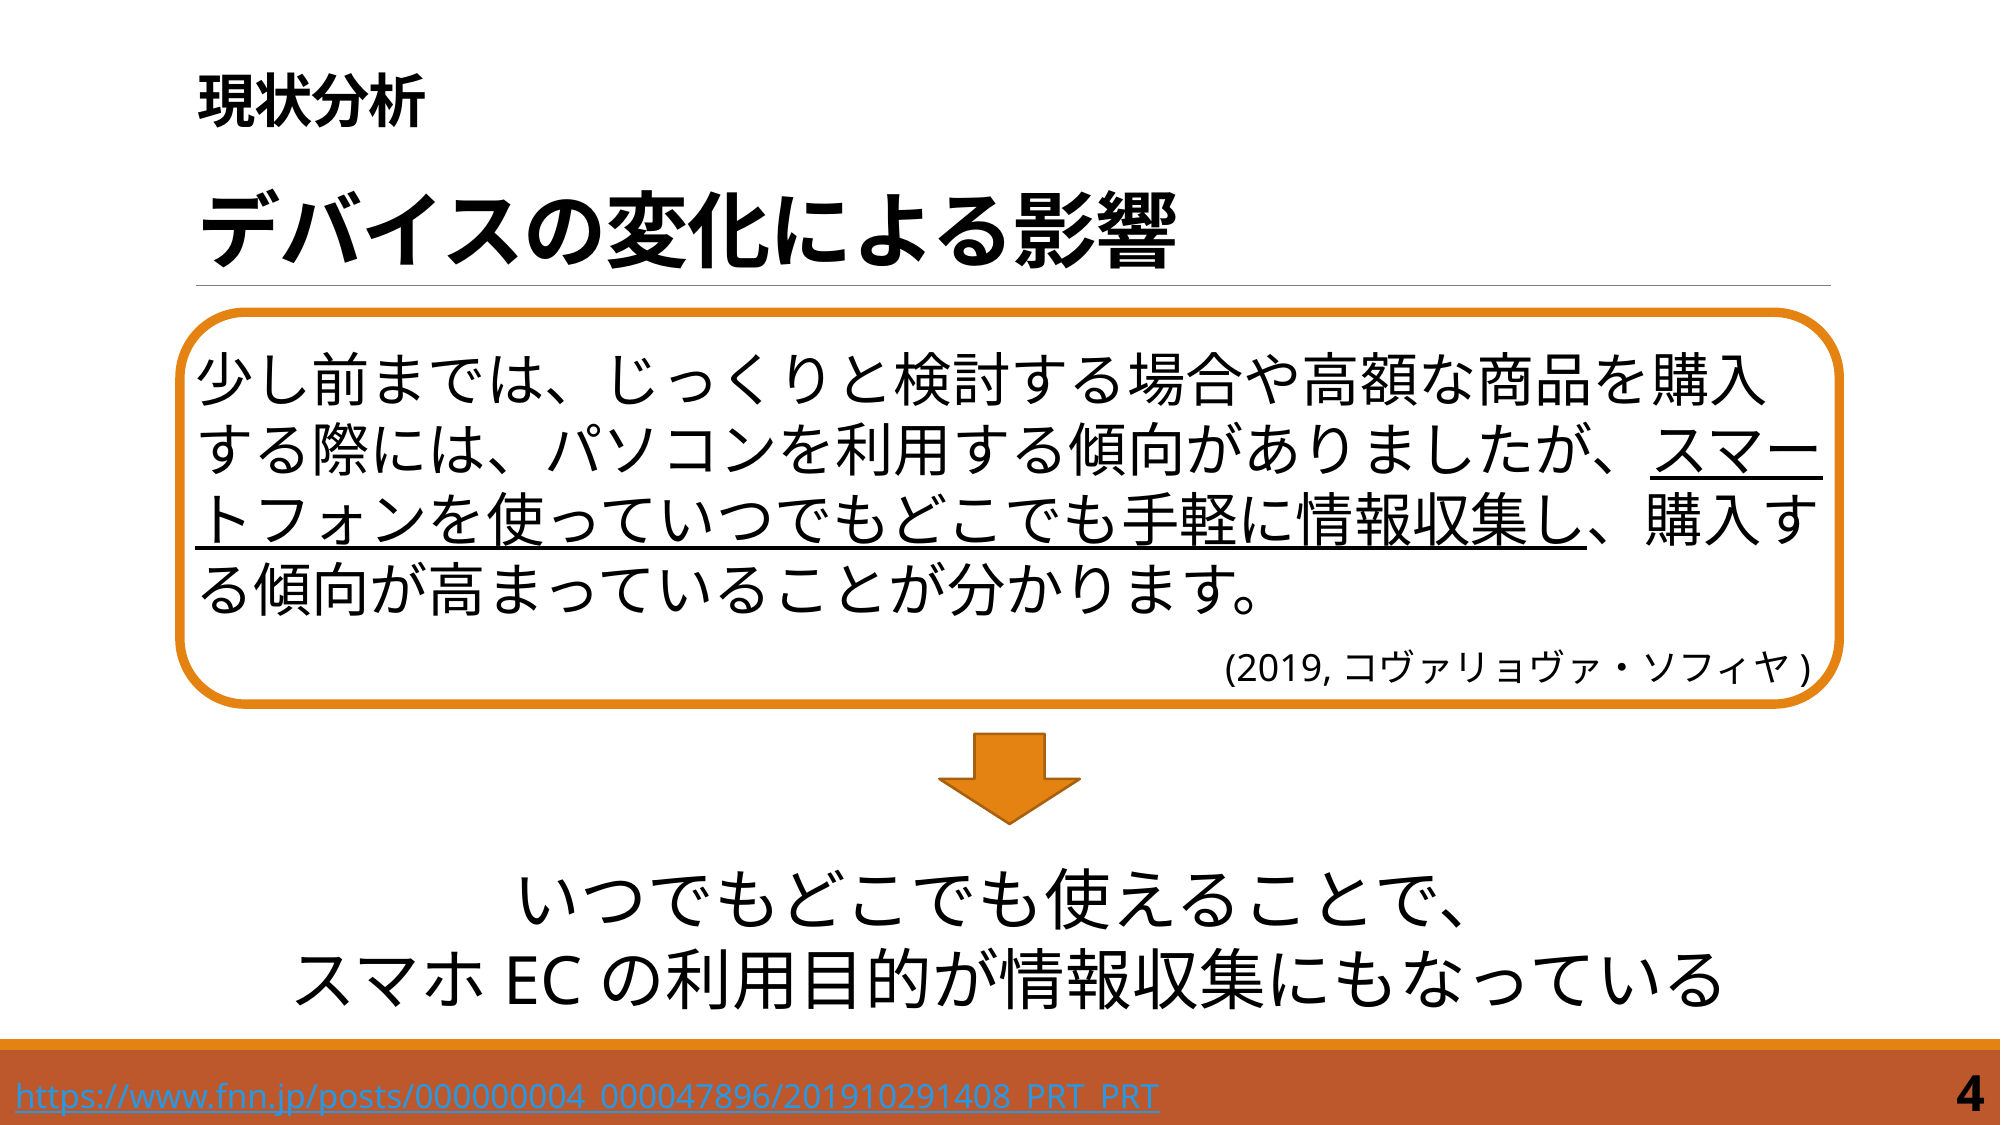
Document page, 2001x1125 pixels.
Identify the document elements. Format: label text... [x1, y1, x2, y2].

text_box [938, 732, 1082, 826]
text_box いつでもどこでも使えることで、 スマホECの利用目的が情報収集にもなっている [142, 850, 1877, 1026]
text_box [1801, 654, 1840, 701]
text_box https://www.fnn.jp/posts/000000004_000047896/201910291408_PRT_PRT [0, 1067, 1302, 1125]
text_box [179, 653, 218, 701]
slide_number 4 [1784, 1065, 2000, 1125]
text_box [178, 310, 1841, 706]
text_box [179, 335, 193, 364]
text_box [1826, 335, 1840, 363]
title 現状分析 デバイスの変化による影響 [182, 50, 1915, 287]
